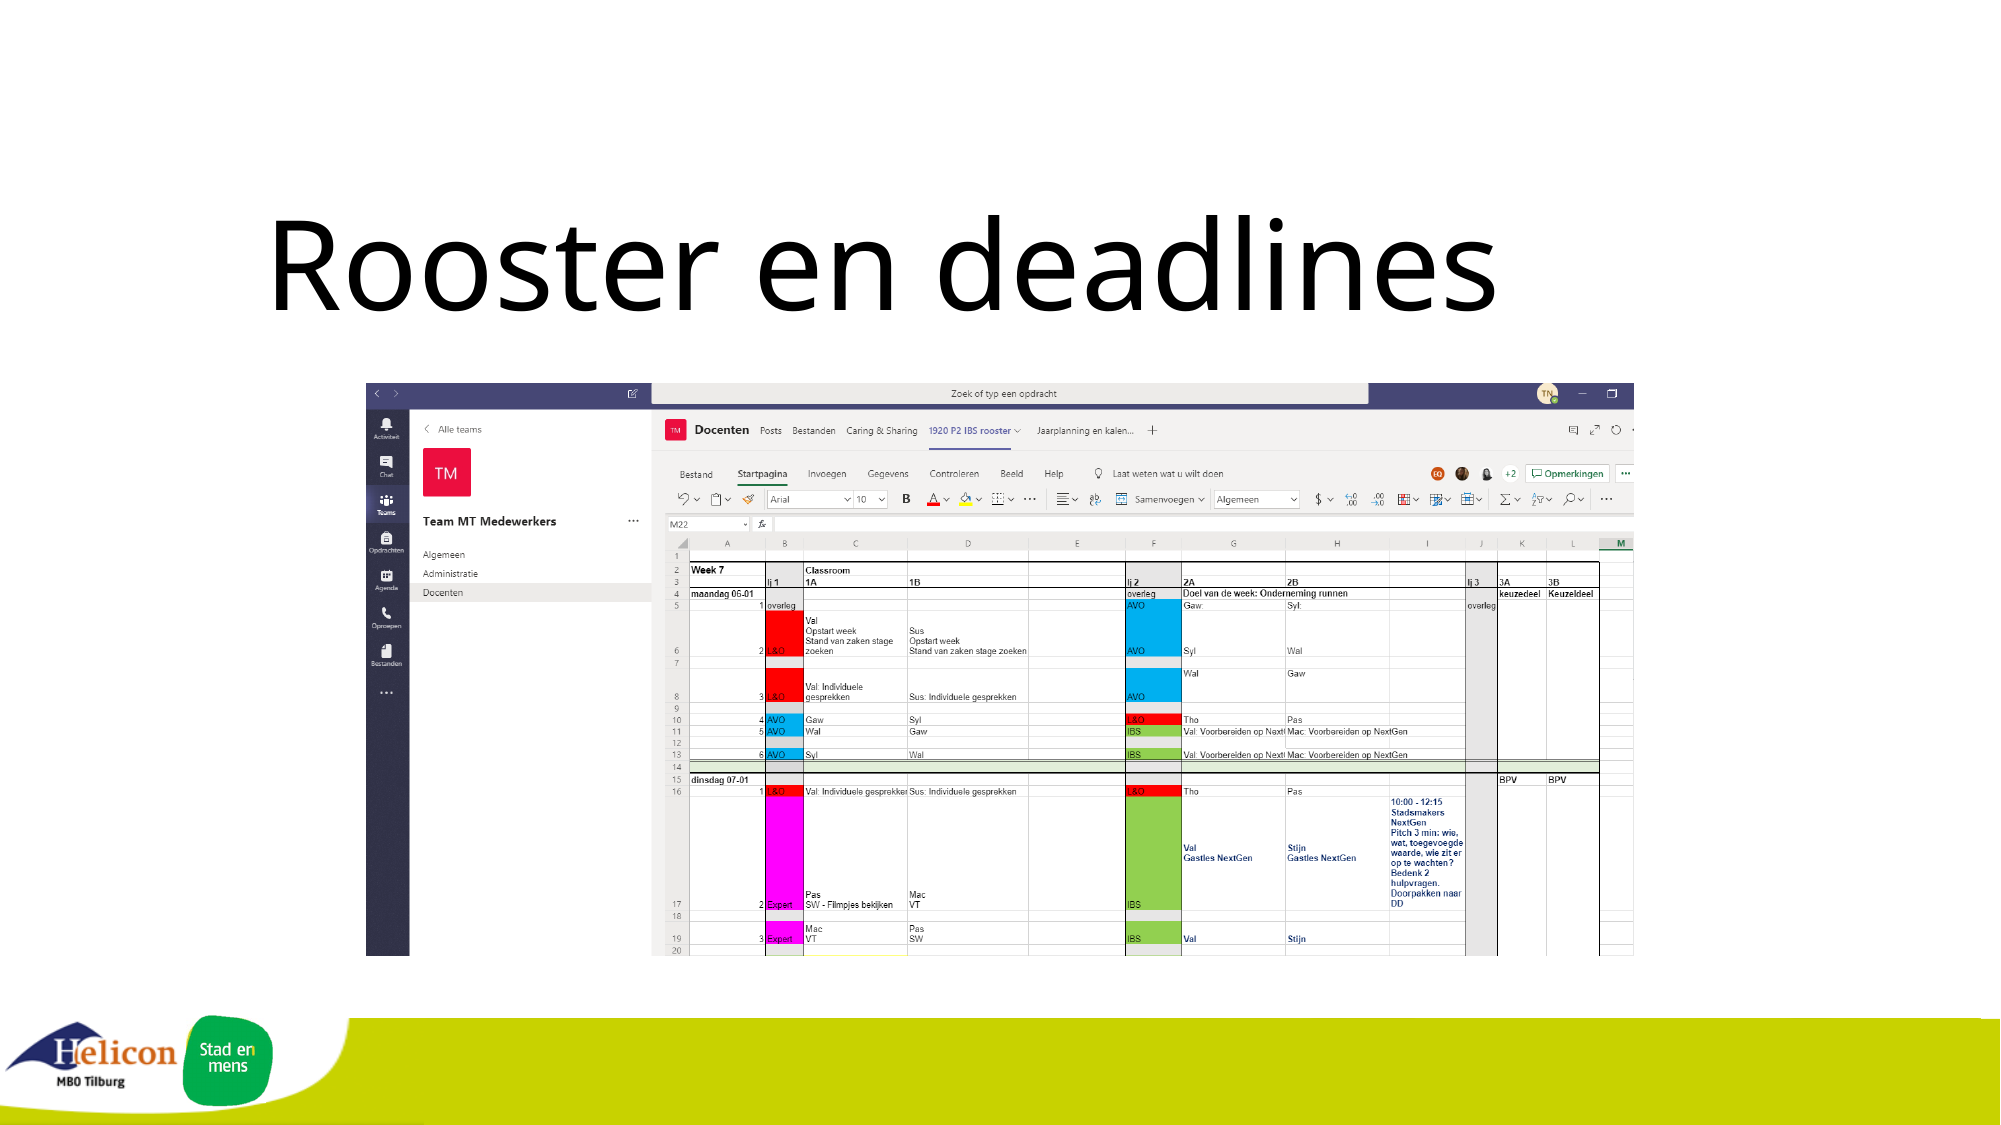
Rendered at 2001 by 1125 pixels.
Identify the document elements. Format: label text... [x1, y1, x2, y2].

title Rooster en deadlines [249, 183, 1751, 346]
picture [366, 383, 1634, 956]
picture [0, 1013, 424, 1125]
